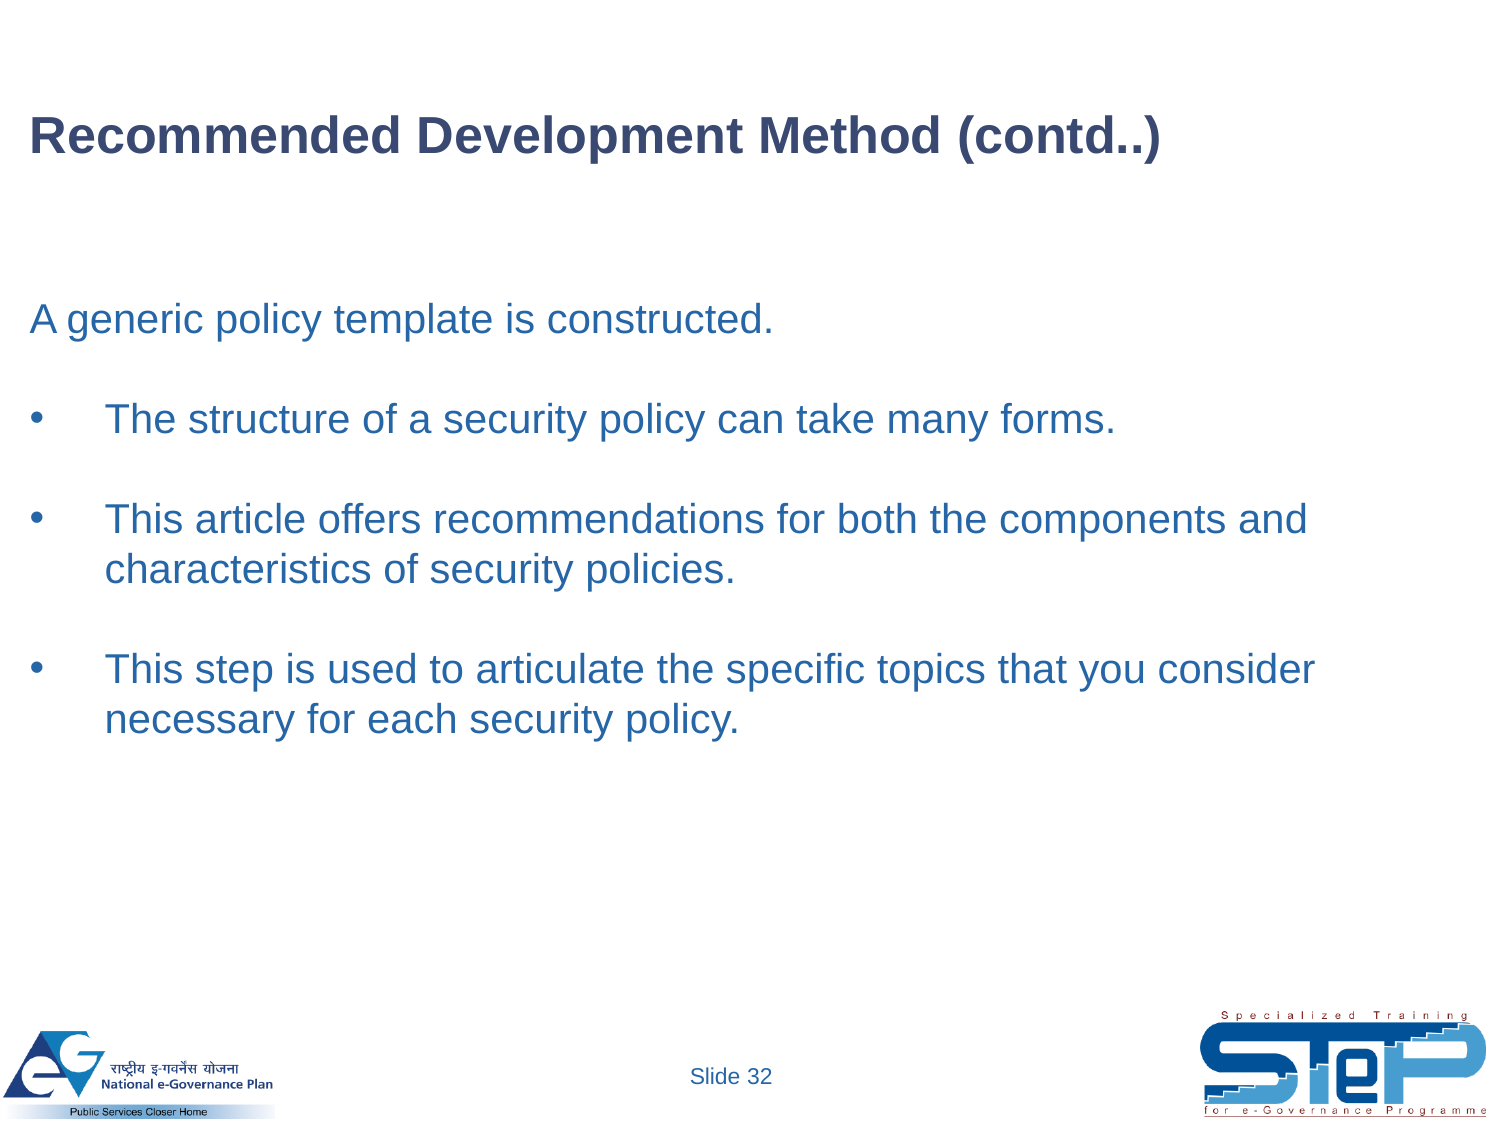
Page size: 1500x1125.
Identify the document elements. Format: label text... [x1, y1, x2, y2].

list A generic policy template is constructed. The structure of a security policy can take many forms. This article offers recommendations for both the components and characteristics of security policies. This step is used to articulate the specific topics that you consider necessary for each security policy. [29, 291, 1470, 1001]
title Recommended Development Method (contd..) [29, 101, 1470, 226]
picture [2, 1031, 275, 1119]
picture [1200, 1011, 1486, 1117]
